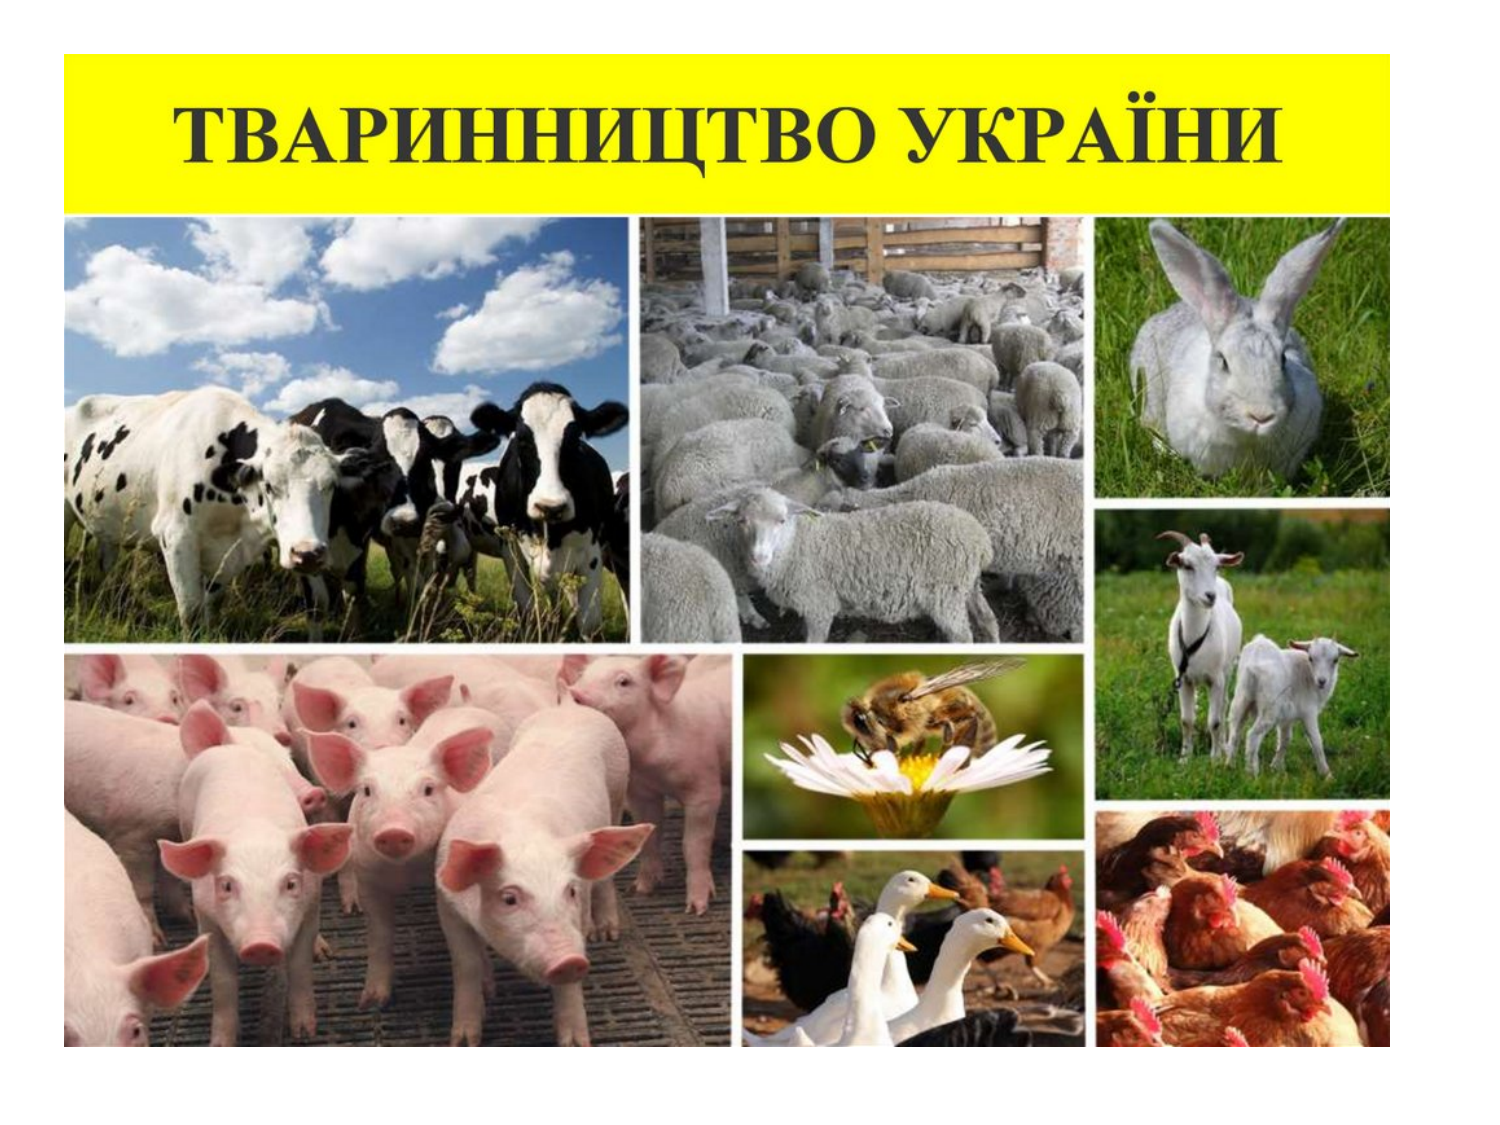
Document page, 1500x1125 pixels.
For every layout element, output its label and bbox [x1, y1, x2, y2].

picture [64, 54, 1390, 1047]
